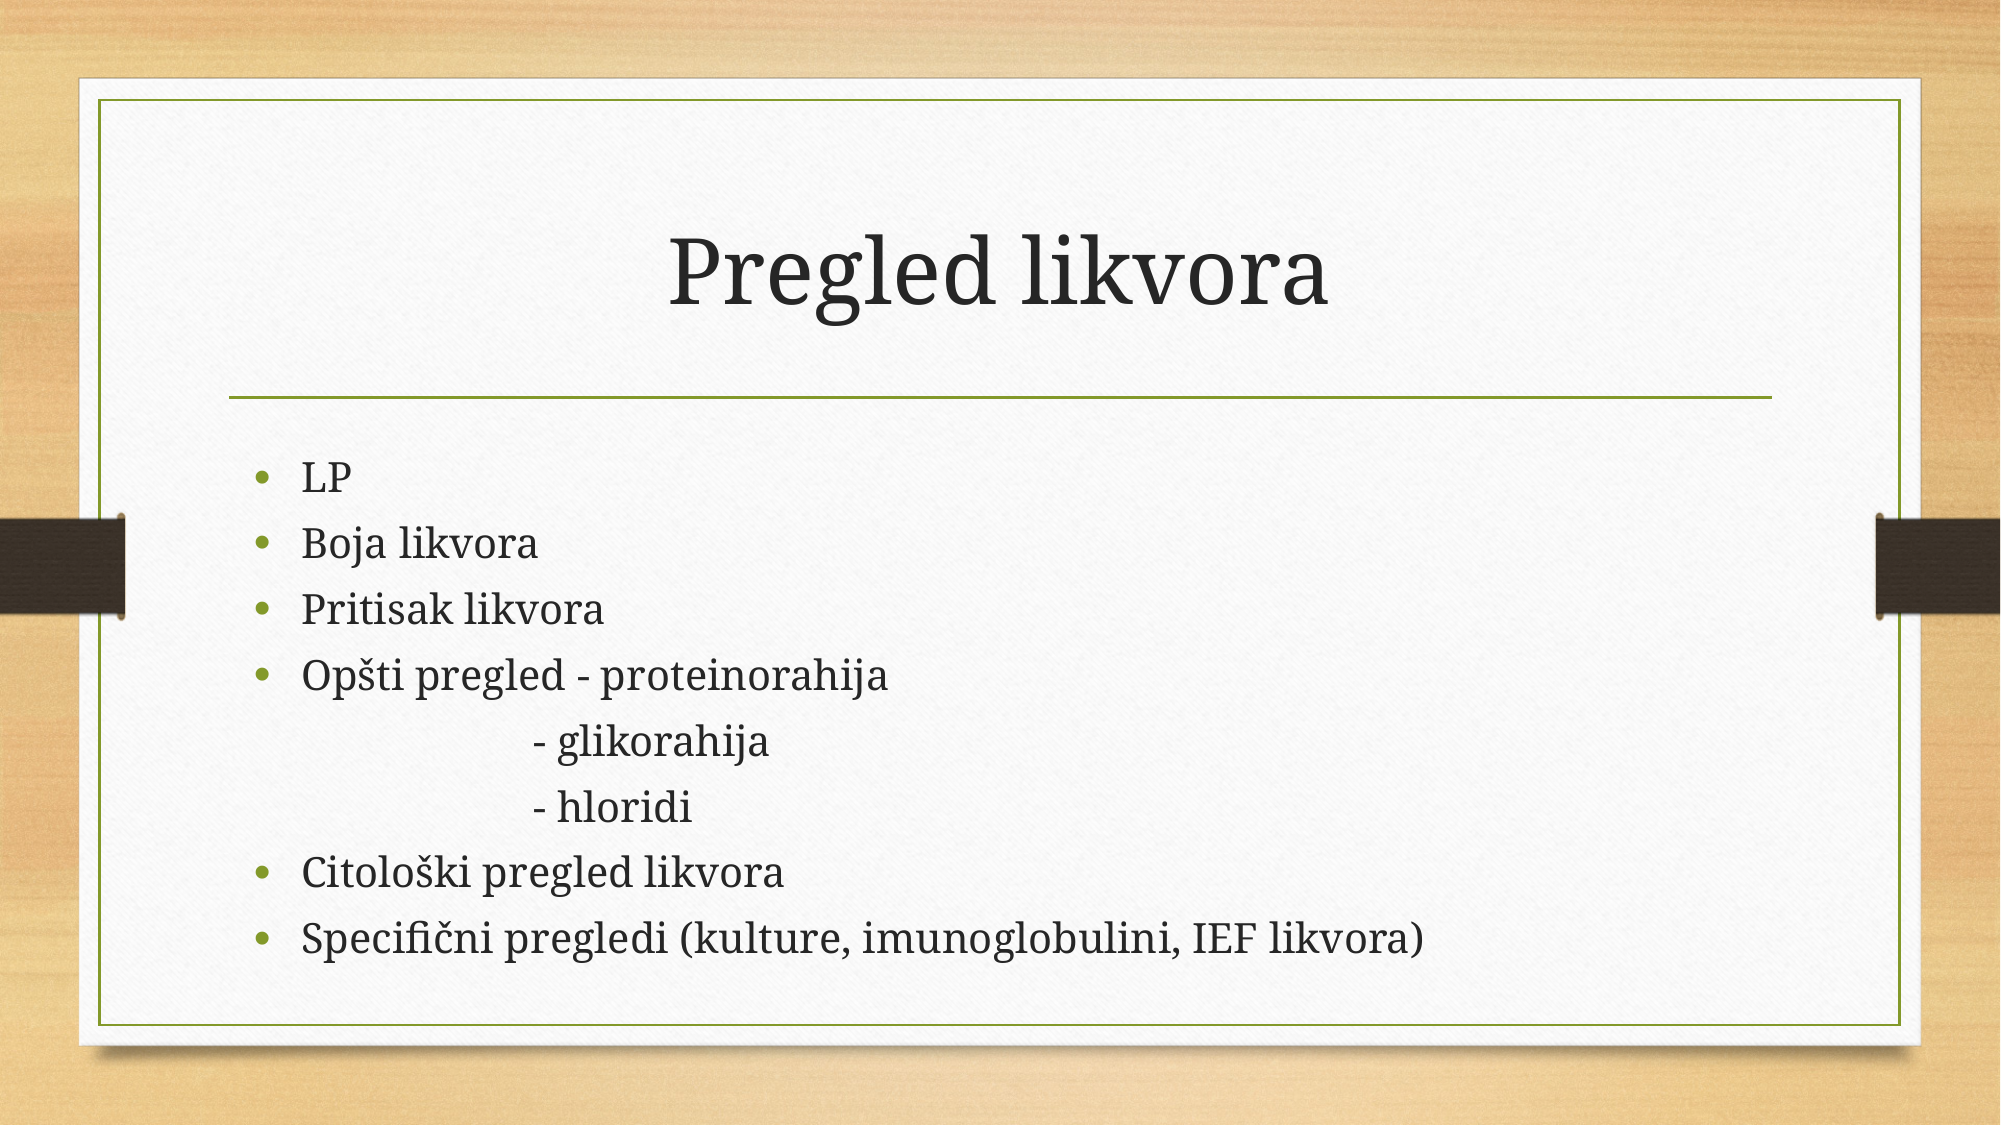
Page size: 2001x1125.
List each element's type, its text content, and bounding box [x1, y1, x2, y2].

picture [0, 0, 2001, 1125]
list LP Boja likvora Pritisak likvora Opšti pregled - proteinorahija - glikorahija - hloridi Citološki pregled likvora Specifični pregledi (kulture, imunoglobulini, IEF likvora) [239, 448, 1589, 1125]
title Pregled likvora [212, 161, 1788, 375]
